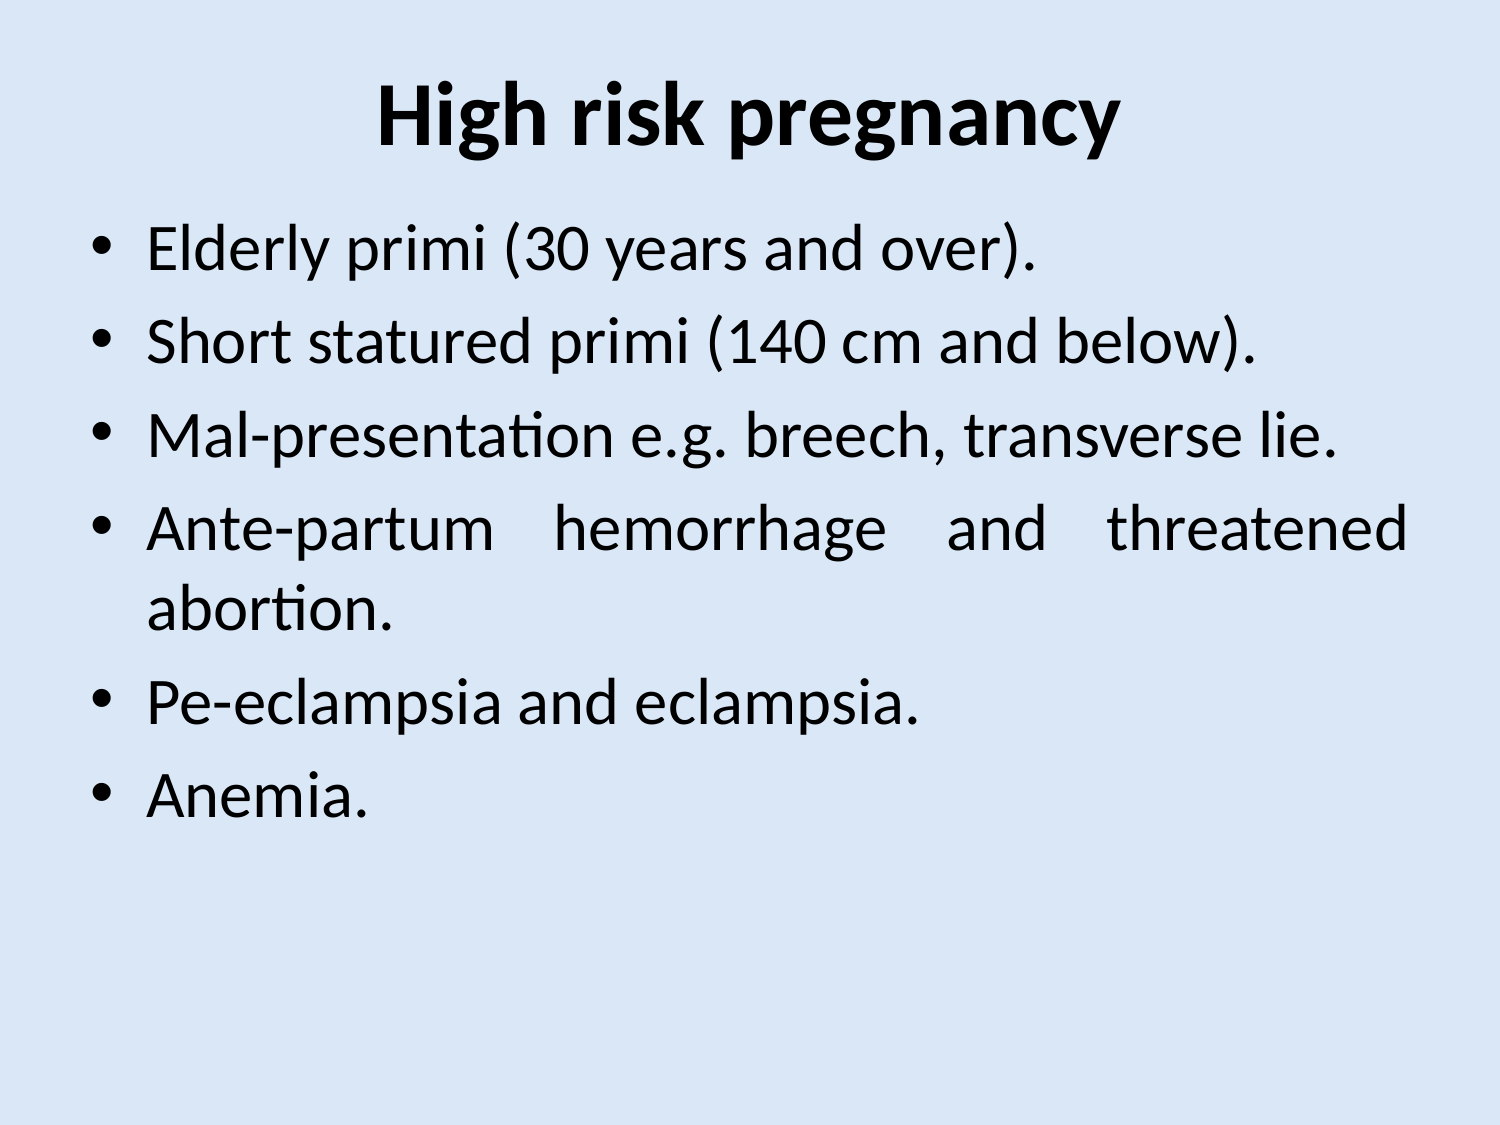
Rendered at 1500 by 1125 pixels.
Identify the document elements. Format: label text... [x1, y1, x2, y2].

title High risk pregnancy [75, 45, 1425, 173]
list Elderly primi (30 years and over). Short statured primi (140 cm and below). Mal-presentation e.g. breech, transverse lie. Ante-partum hemorrhage and threatened abortion. Pe-eclampsia and eclampsia. Anemia. [75, 196, 1425, 988]
